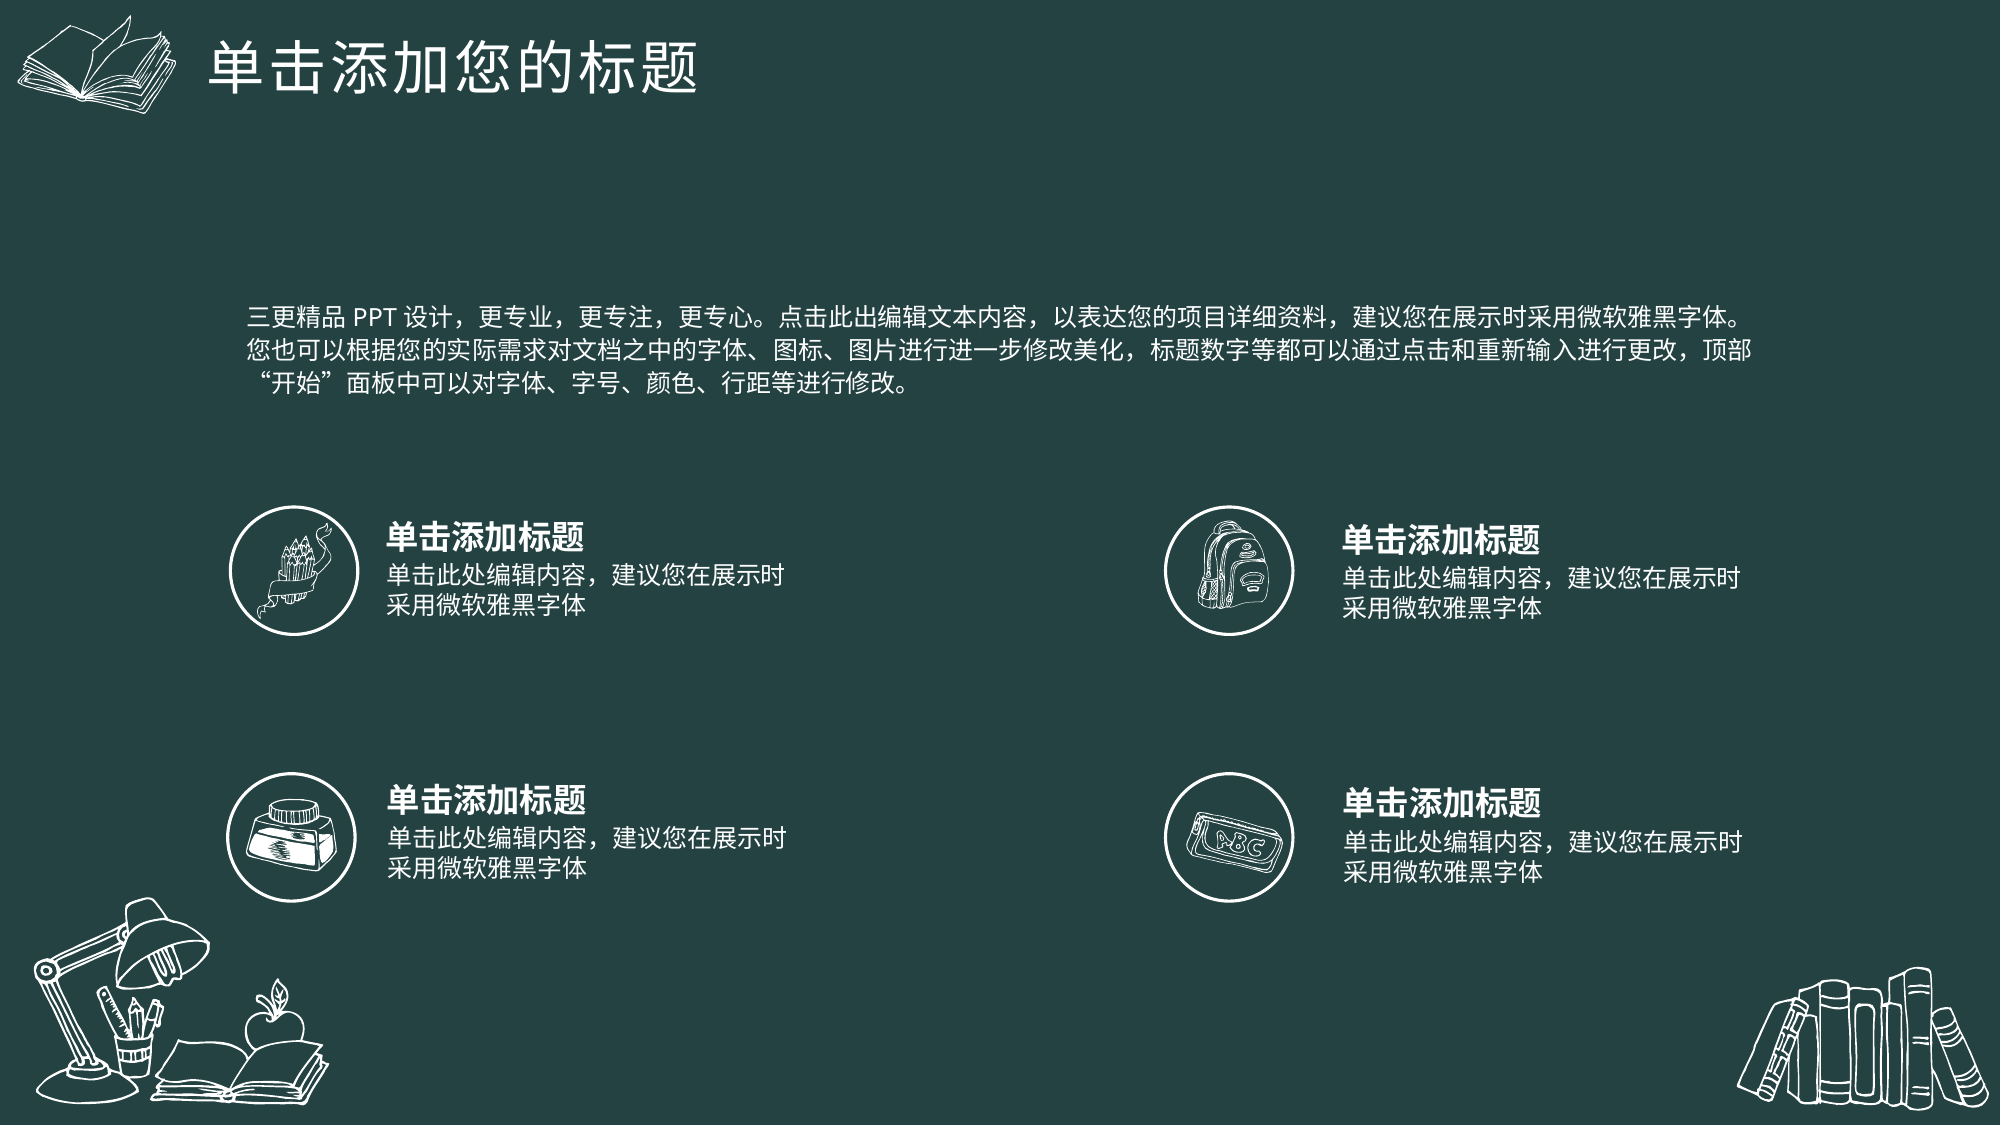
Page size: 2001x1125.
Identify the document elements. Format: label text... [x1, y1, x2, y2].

text_box 单击此处编辑内容，建议您在展示时采用微软雅黑字体 [1342, 548, 1767, 637]
text_box [227, 773, 356, 902]
text_box 单击添加标题 [370, 512, 718, 559]
text_box 三更精品PPT设计，更专业，更专注，更专心。点击此出编辑文本内容，以表达您的项目详细资料，建议您在展示时采用微软雅黑字体。您也可以根据您的实际需求对文档之中的字体、图标、图片进行进一步修改美化，标题数字等都可以通过点击和重新输入进行更改，顶部“开始”面板中可以对字体、字号、颜色、行距等进行修改。 [231, 291, 1768, 405]
text_box 单击添加标题 [1327, 779, 1675, 826]
text_box [257, 522, 332, 620]
text_box 单击此处编辑内容，建议您在展示时采用微软雅黑字体 [386, 545, 811, 634]
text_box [245, 798, 338, 872]
text_box 单击添加您的标题 [191, 23, 766, 109]
text_box [1165, 773, 1293, 902]
text_box 单击添加标题 [371, 775, 719, 822]
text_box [1186, 811, 1284, 873]
text_box 单击添加标题 [1326, 516, 1674, 563]
text_box [230, 506, 358, 635]
text_box 单击此处编辑内容，建议您在展示时采用微软雅黑字体 [1343, 812, 1769, 901]
text_box 单击此处编辑内容，建议您在展示时采用微软雅黑字体 [387, 808, 813, 897]
text_box [1165, 506, 1293, 635]
picture [0, 0, 2000, 1125]
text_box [1197, 520, 1269, 610]
